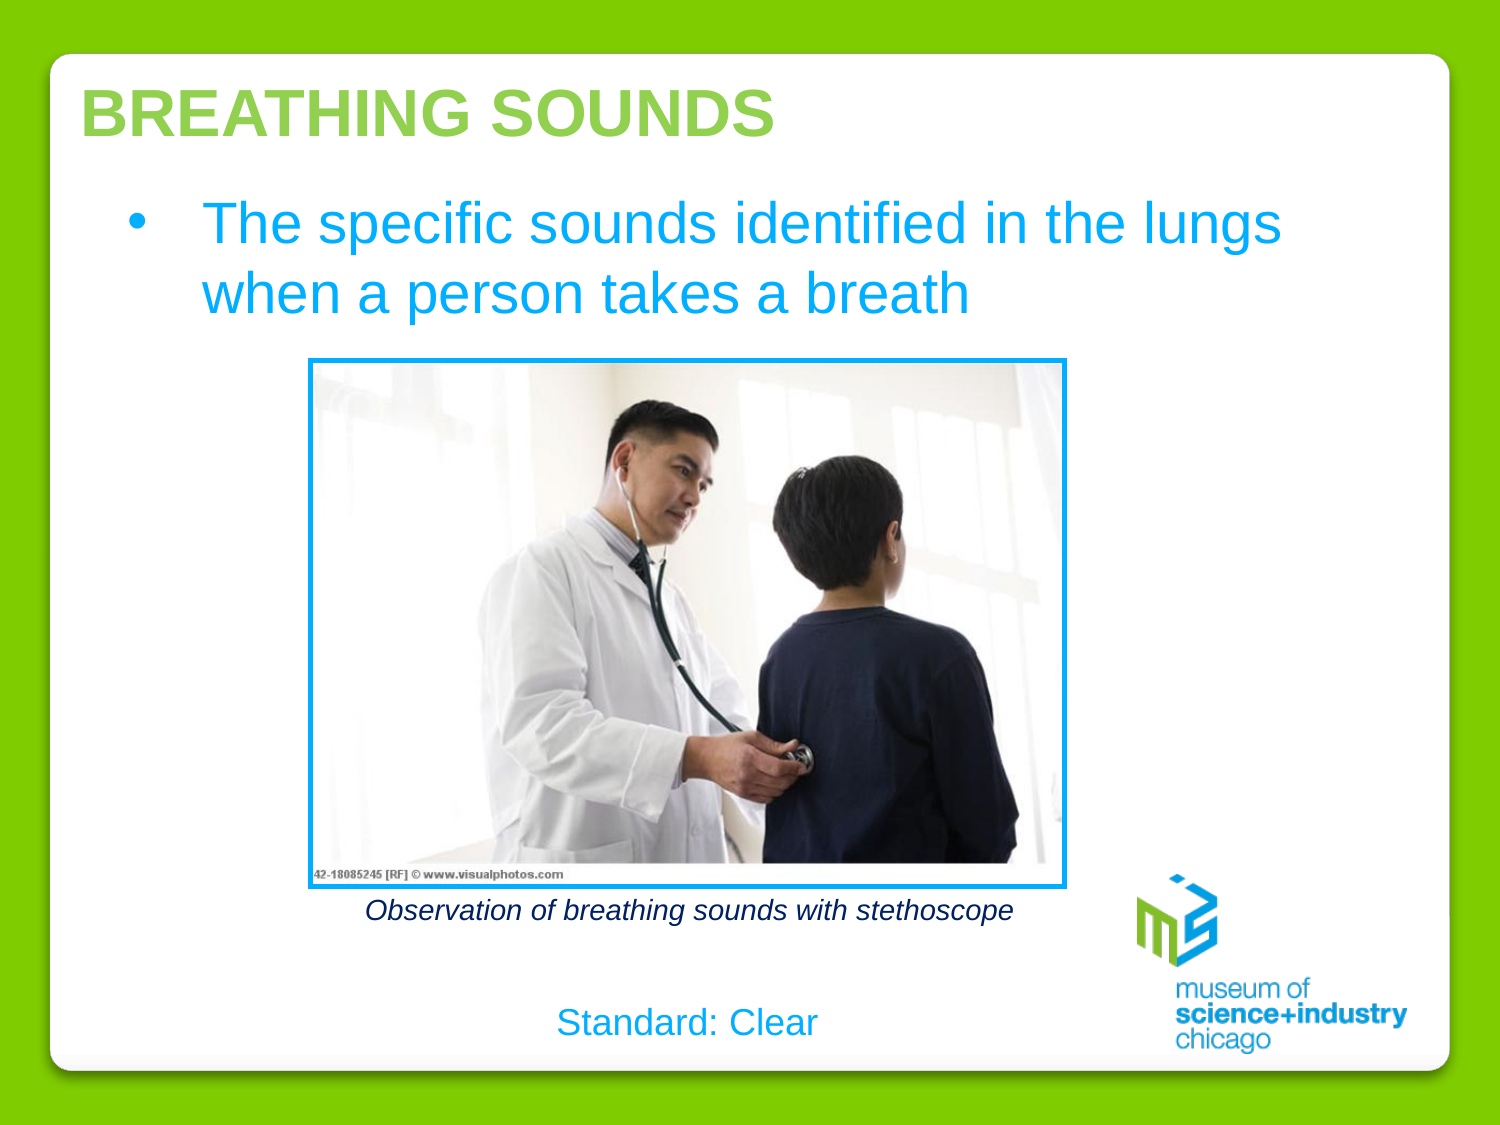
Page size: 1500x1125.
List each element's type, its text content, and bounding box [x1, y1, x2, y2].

text_box Standard: Clear [456, 990, 919, 1051]
text_box Observation of breathing sounds with stethoscope [350, 898, 1063, 969]
picture [1137, 874, 1407, 1054]
picture [314, 364, 1061, 883]
text_box The specific sounds identified in the lungs when a person takes a breath [112, 178, 1413, 333]
text_box BREATHING SOUNDS [65, 62, 792, 158]
